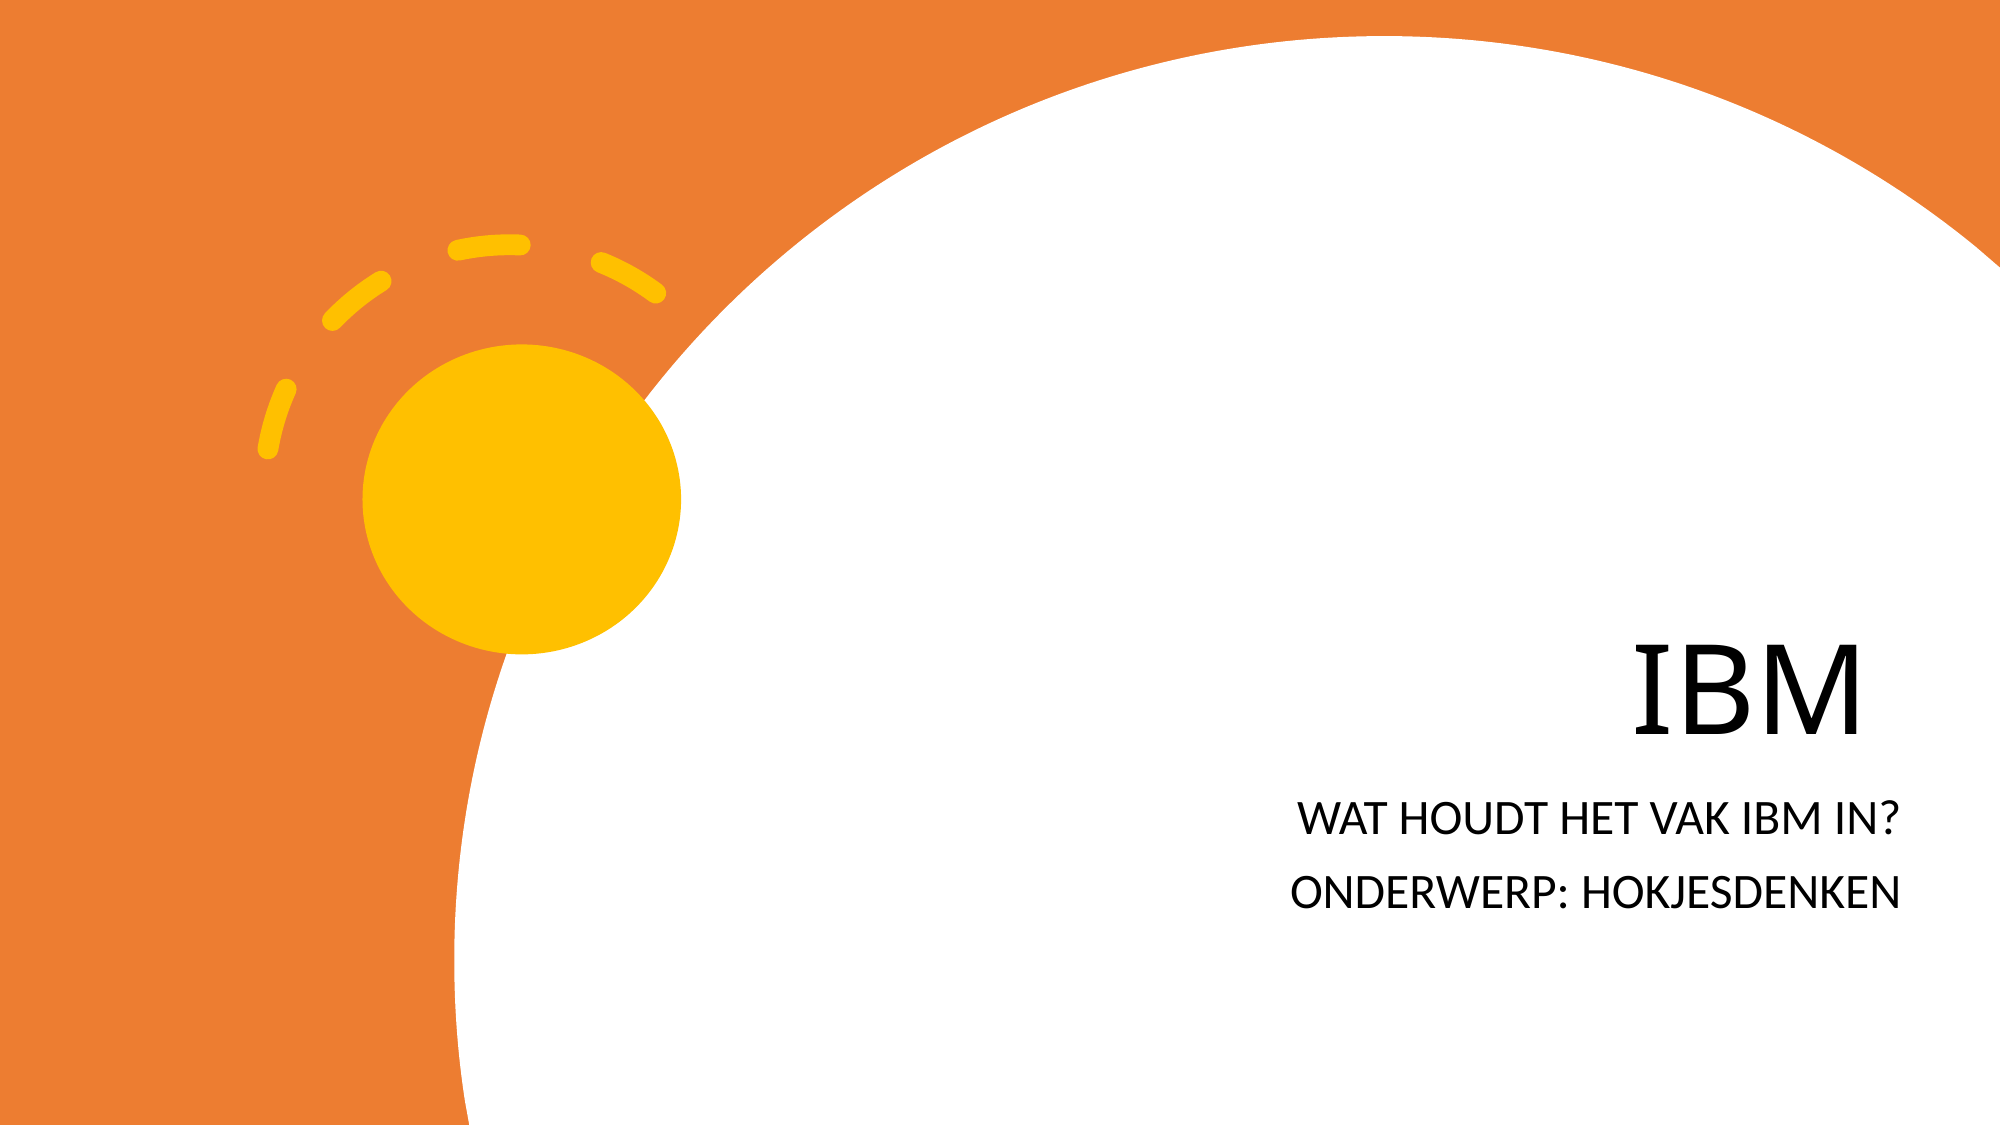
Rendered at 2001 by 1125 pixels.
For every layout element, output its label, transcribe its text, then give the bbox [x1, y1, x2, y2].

text_box [0, 0, 2000, 1125]
text_box [453, 35, 2000, 1125]
title IBM [662, 318, 1917, 770]
text_box [361, 373, 662, 656]
subtitle WAT HOUDT HET VAK IBM IN? ONDERWERP: HOKJESDENKEN [662, 784, 1917, 1003]
text_box [267, 244, 676, 490]
